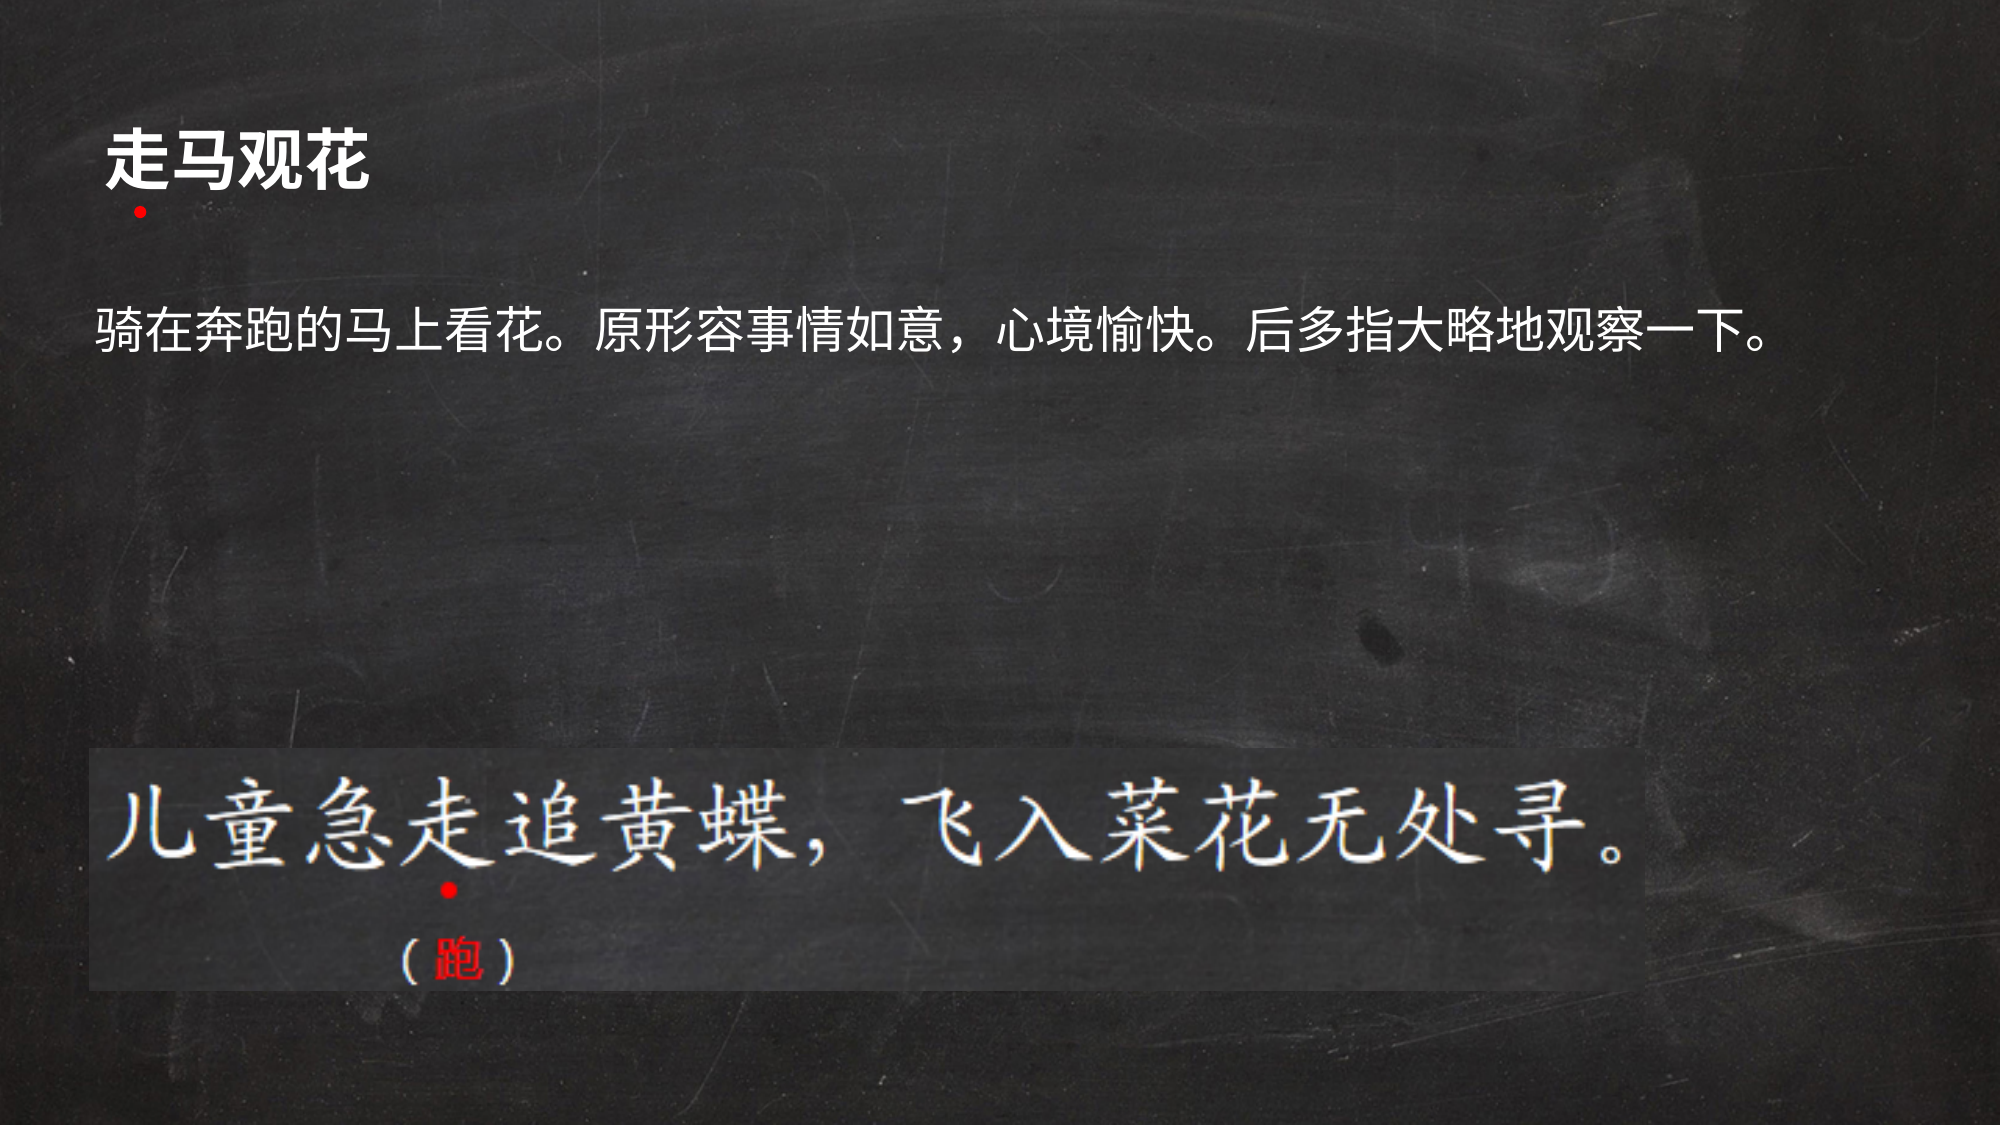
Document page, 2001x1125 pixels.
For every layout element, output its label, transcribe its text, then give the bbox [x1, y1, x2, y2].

text_box [134, 205, 147, 219]
text_box 骑在奔跑的马上看花。原形容事情如意，心境愉快。后多指大略地观察一下。 [20, 291, 1787, 366]
picture [0, 0, 2000, 1125]
text_box 走马观花 [89, 110, 387, 205]
